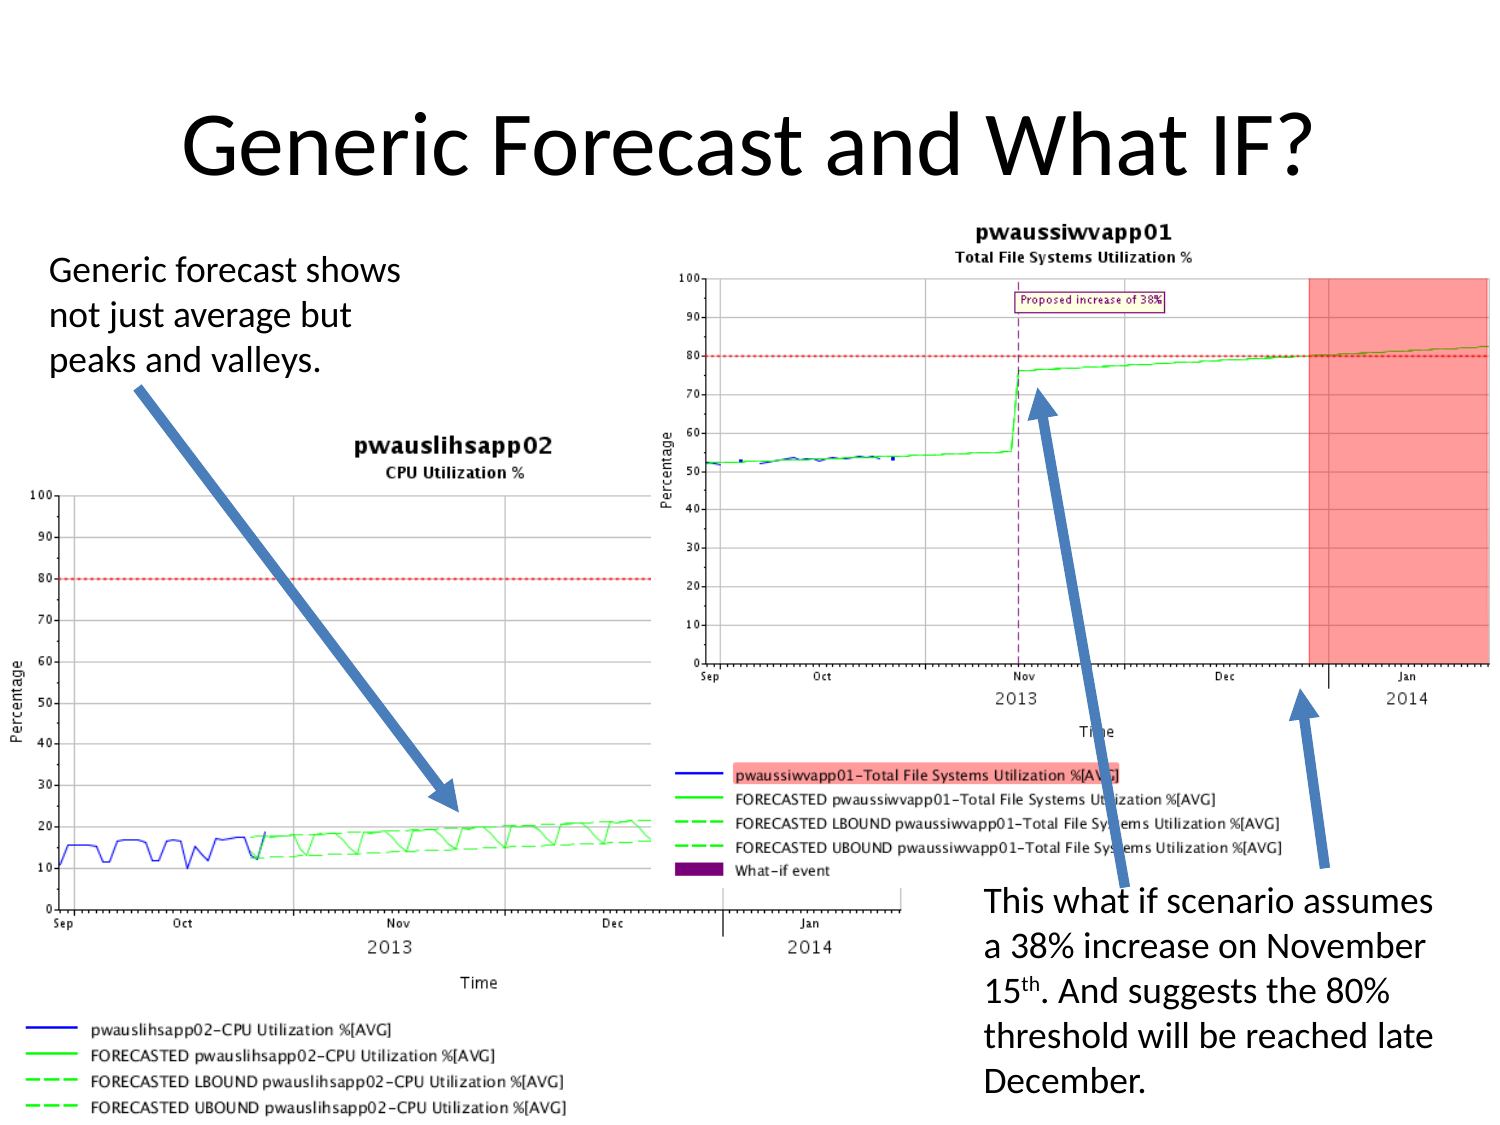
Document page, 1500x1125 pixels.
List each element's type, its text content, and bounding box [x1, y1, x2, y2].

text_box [1037, 387, 1126, 888]
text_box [137, 387, 460, 813]
title Generic Forecast and What IF? [75, 45, 1425, 233]
text_box This what if scenario assumes a 38% increase on November 15th. And suggests the 80% threshold will be reached late December. [968, 897, 1475, 1108]
picture [0, 212, 1496, 1125]
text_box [1299, 687, 1326, 869]
text_box Generic forecast shows not just average but peaks and valleys. [33, 237, 459, 388]
